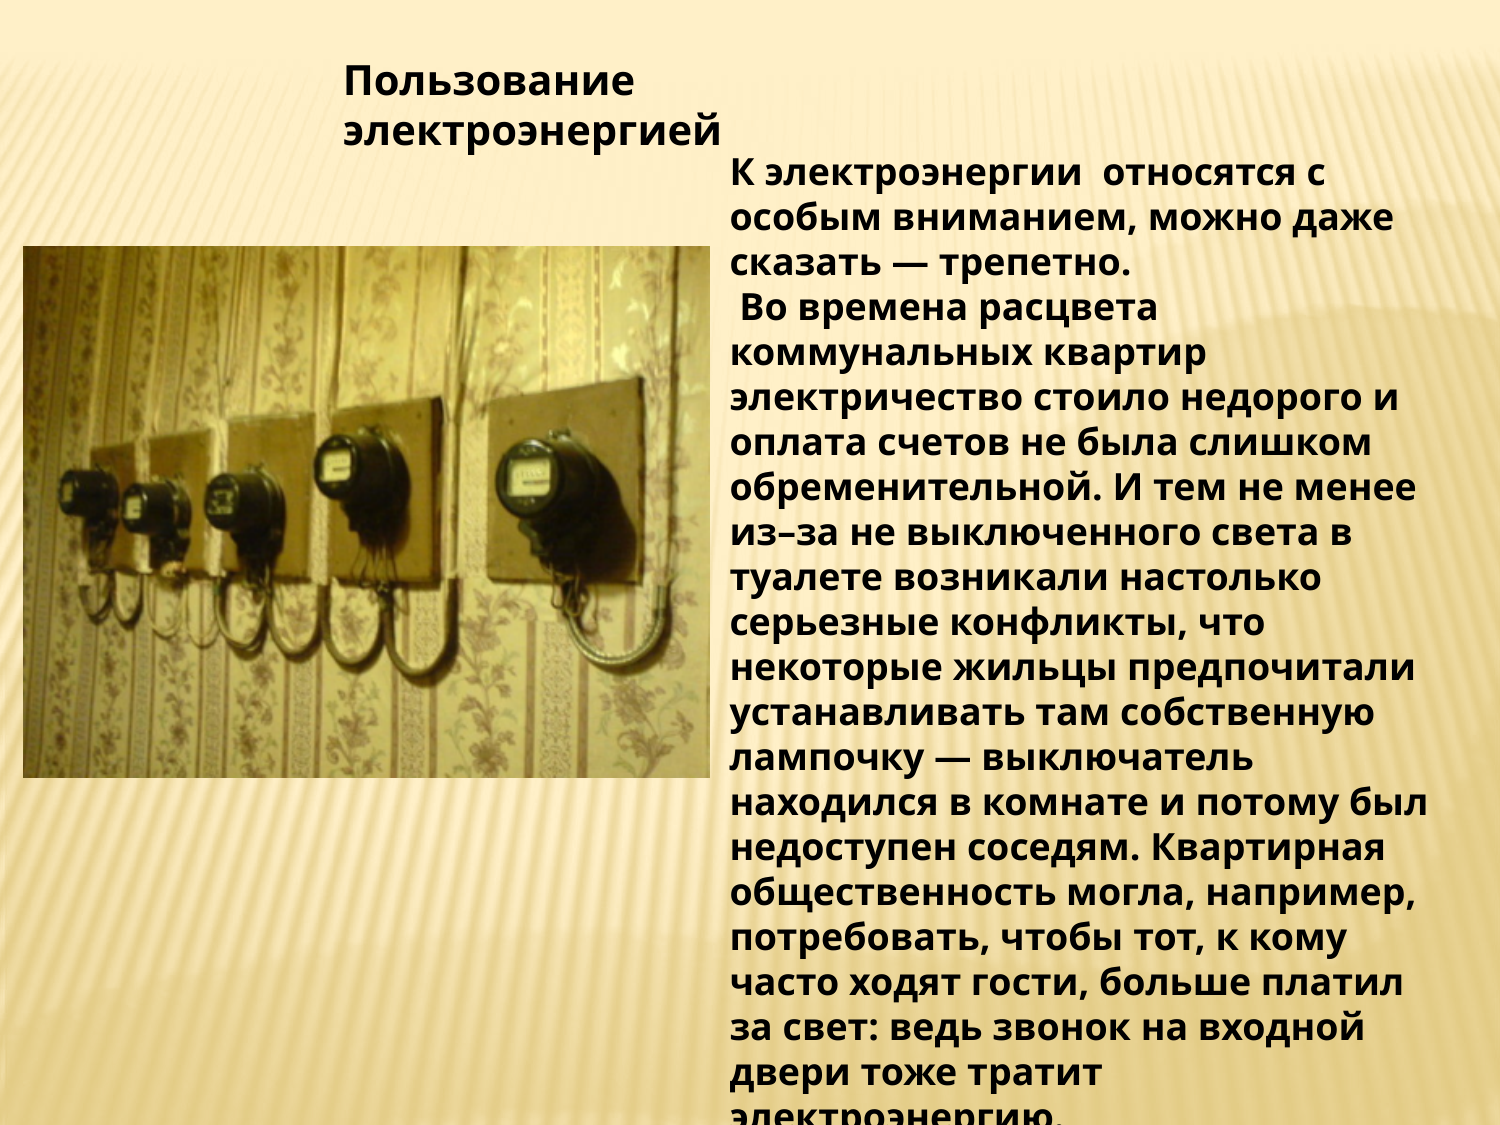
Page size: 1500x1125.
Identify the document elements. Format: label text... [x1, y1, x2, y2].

picture [23, 245, 710, 779]
text_box К электроэнергии относятся с особым вниманием, можно даже сказать — трепетно. Во времена расцвета коммунальных квартир электричество стоило недорого и оплата счетов не была слишком обременительной. И тем не менее из–за не выключенного света в туалете возникали настолько серьезные конфликты, что некоторые жильцы предпочитали устанавливать там собственную лампочку — выключатель находился в комнате и потому был недоступен соседям. Квартирная общественность могла, например, потребовать, чтобы тот, к кому часто ходят гости, больше платил за свет: ведь звонок на входной двери тоже тратит электроэнергию. [714, 140, 1454, 1125]
text_box Пользование электроэнергией [328, 46, 1016, 162]
